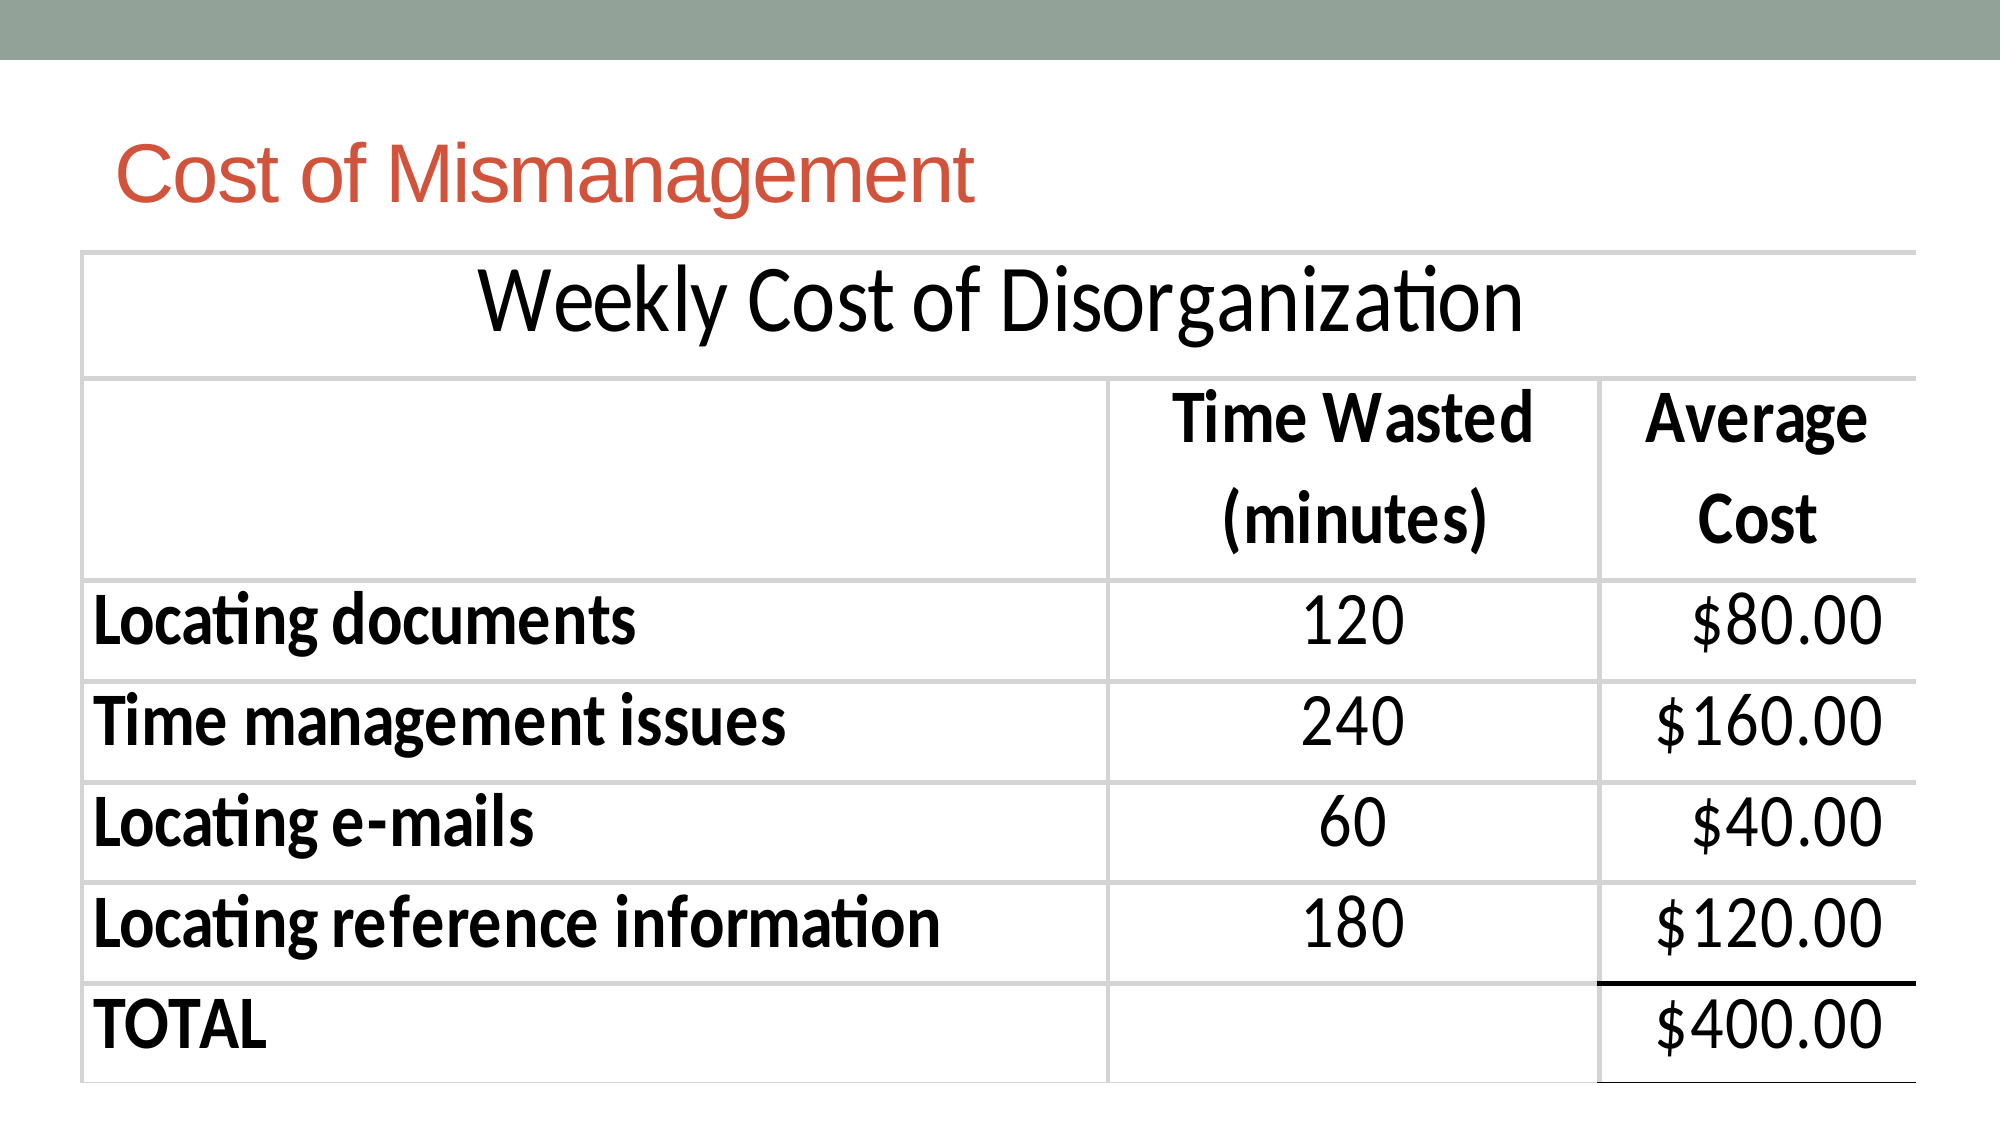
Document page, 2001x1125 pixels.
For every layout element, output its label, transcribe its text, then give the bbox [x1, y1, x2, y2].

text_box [79, 249, 1921, 1088]
title Cost of Mismanagement [99, 87, 1900, 245]
